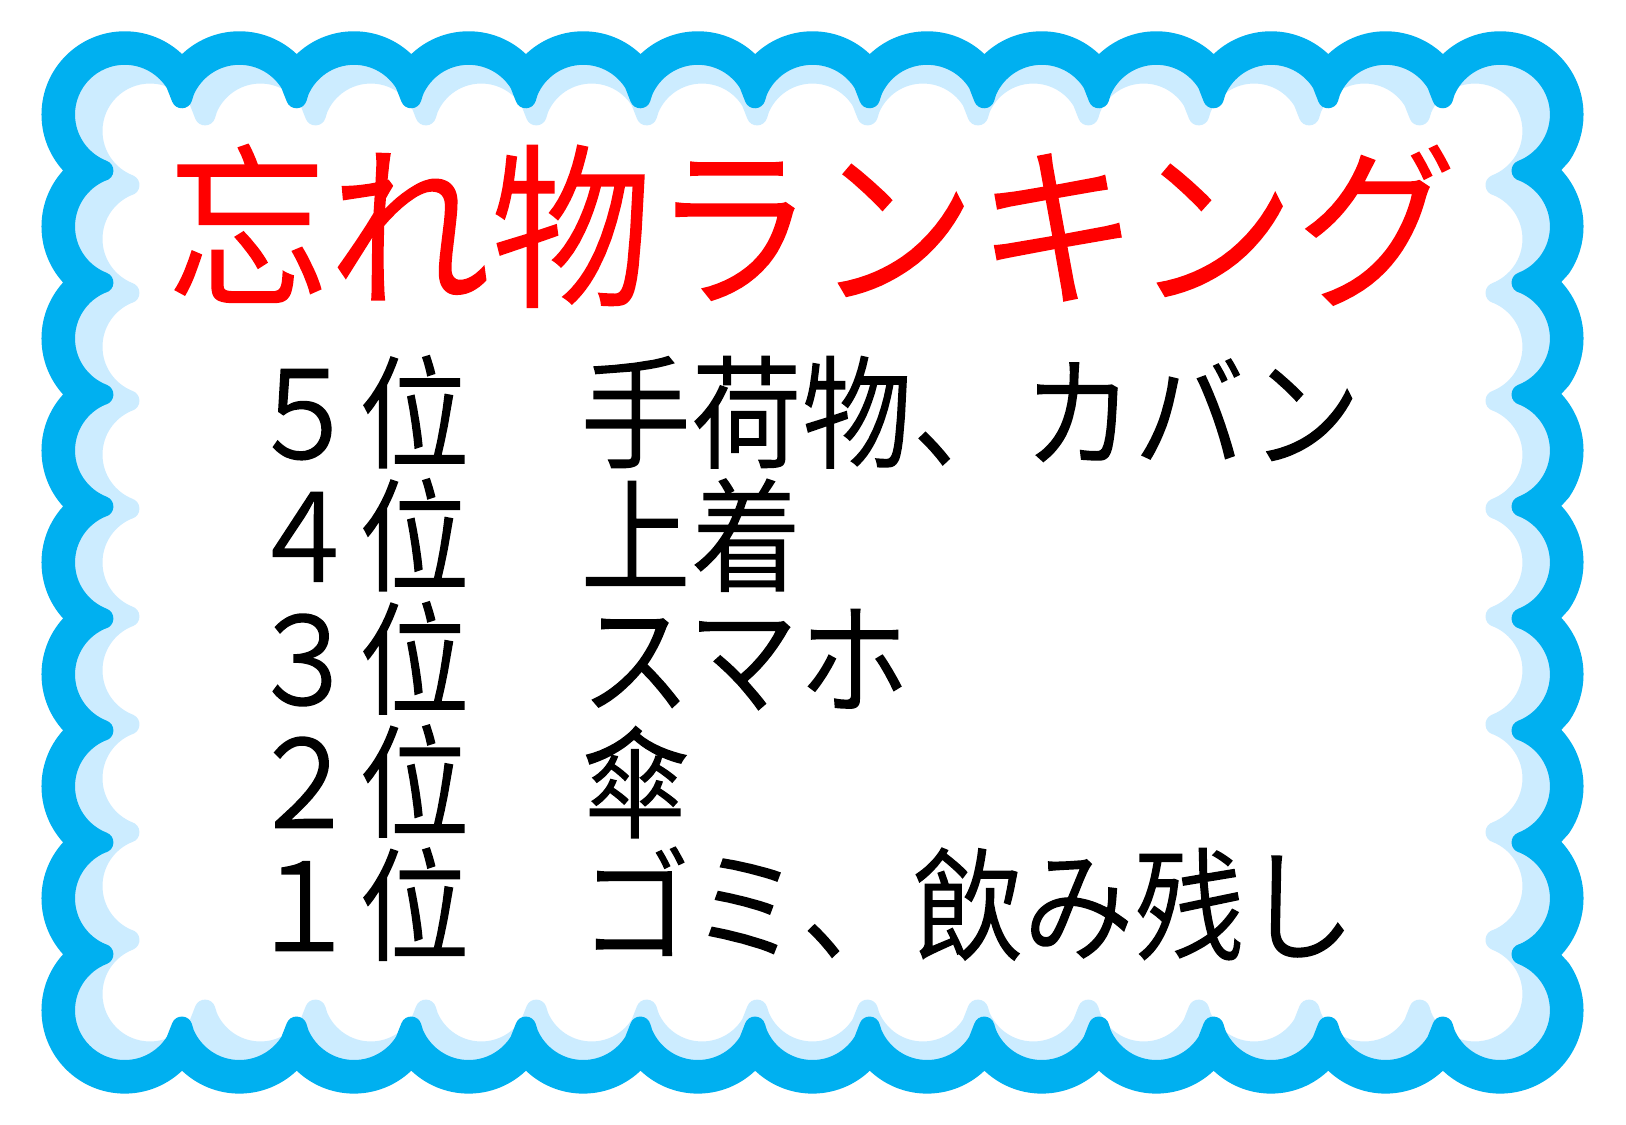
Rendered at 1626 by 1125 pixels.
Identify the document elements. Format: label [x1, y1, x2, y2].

text_box [414, 1007, 520, 1067]
text_box [49, 39, 1576, 1086]
text_box [1456, 59, 1548, 1066]
text_box [301, 1007, 404, 1067]
text_box [1103, 58, 1210, 118]
text_box [187, 1007, 286, 1066]
text_box [527, 1007, 1098, 1067]
text_box [1103, 1007, 1210, 1067]
text_box [187, 59, 286, 118]
text_box [414, 58, 520, 118]
text_box [77, 59, 169, 1066]
text_box [527, 58, 1098, 118]
text_box [1221, 1007, 1323, 1067]
text_box [1221, 58, 1323, 118]
text_box [1339, 59, 1437, 118]
text_box [301, 58, 404, 118]
text_box [1339, 1007, 1437, 1066]
